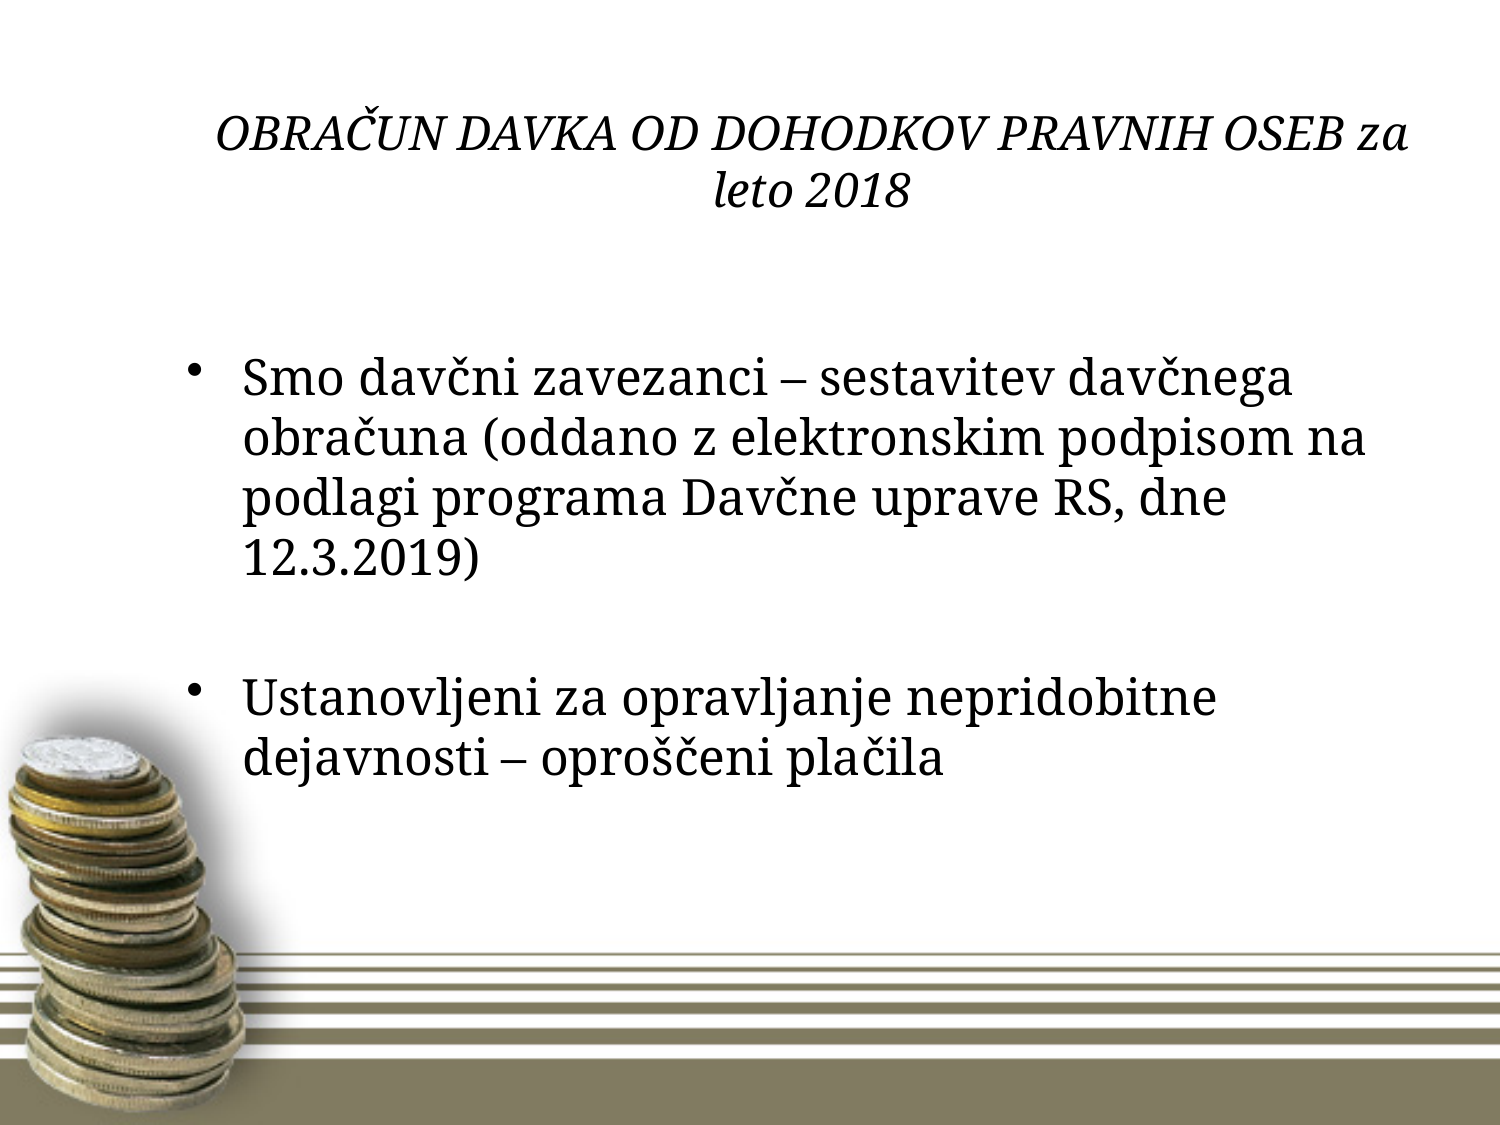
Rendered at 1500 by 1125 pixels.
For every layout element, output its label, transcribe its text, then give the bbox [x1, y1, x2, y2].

picture [0, 0, 1500, 1125]
title OBRAČUN DAVKA OD DOHODKOV PRAVNIH OSEB za leto 2018 [174, 37, 1450, 225]
list Smo davčni zavezanci – sestavitev davčnega obračuna (oddano z elektronskim podpisom na podlagi programa Davčne uprave RS, dne 12.3.2019) Ustanovljeni za opravljanje nepridobitne dejavnosti – oproščeni plačila [171, 338, 1450, 914]
